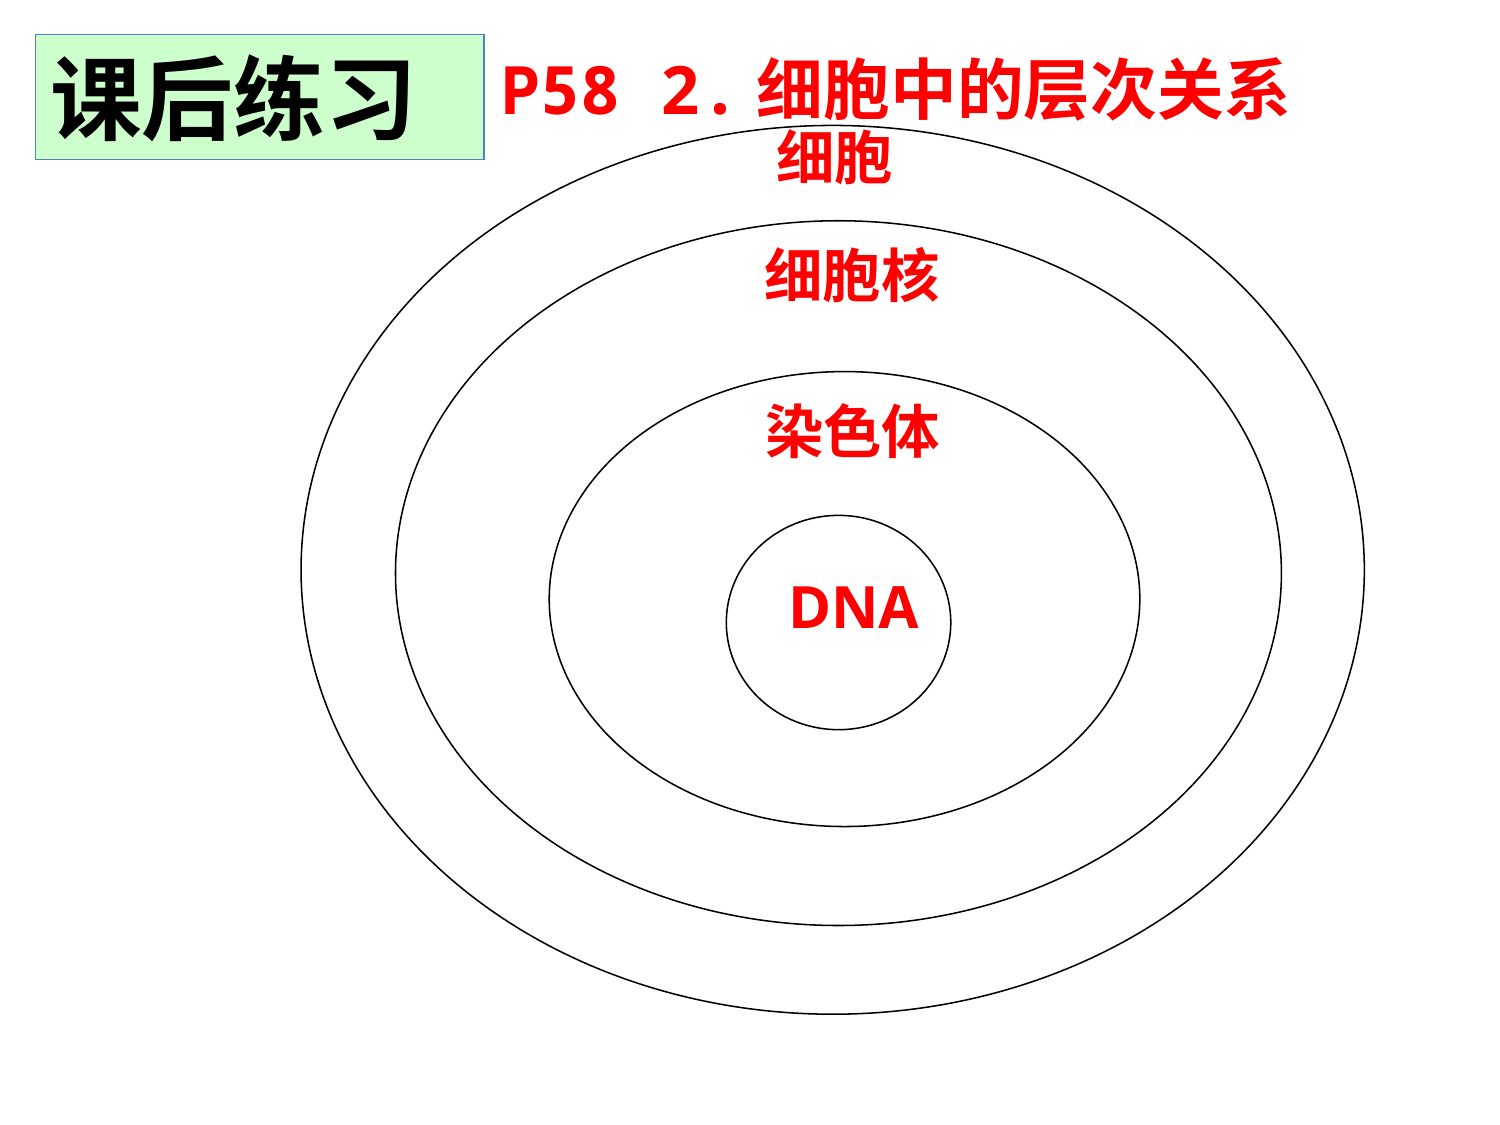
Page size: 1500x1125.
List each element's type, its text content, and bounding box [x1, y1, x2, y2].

text_box P58 2.细胞中的层次关系 [486, 40, 1306, 136]
text_box 细胞 [761, 136, 987, 199]
text_box 课后练习 [35, 34, 485, 160]
text_box [301, 136, 1365, 1015]
